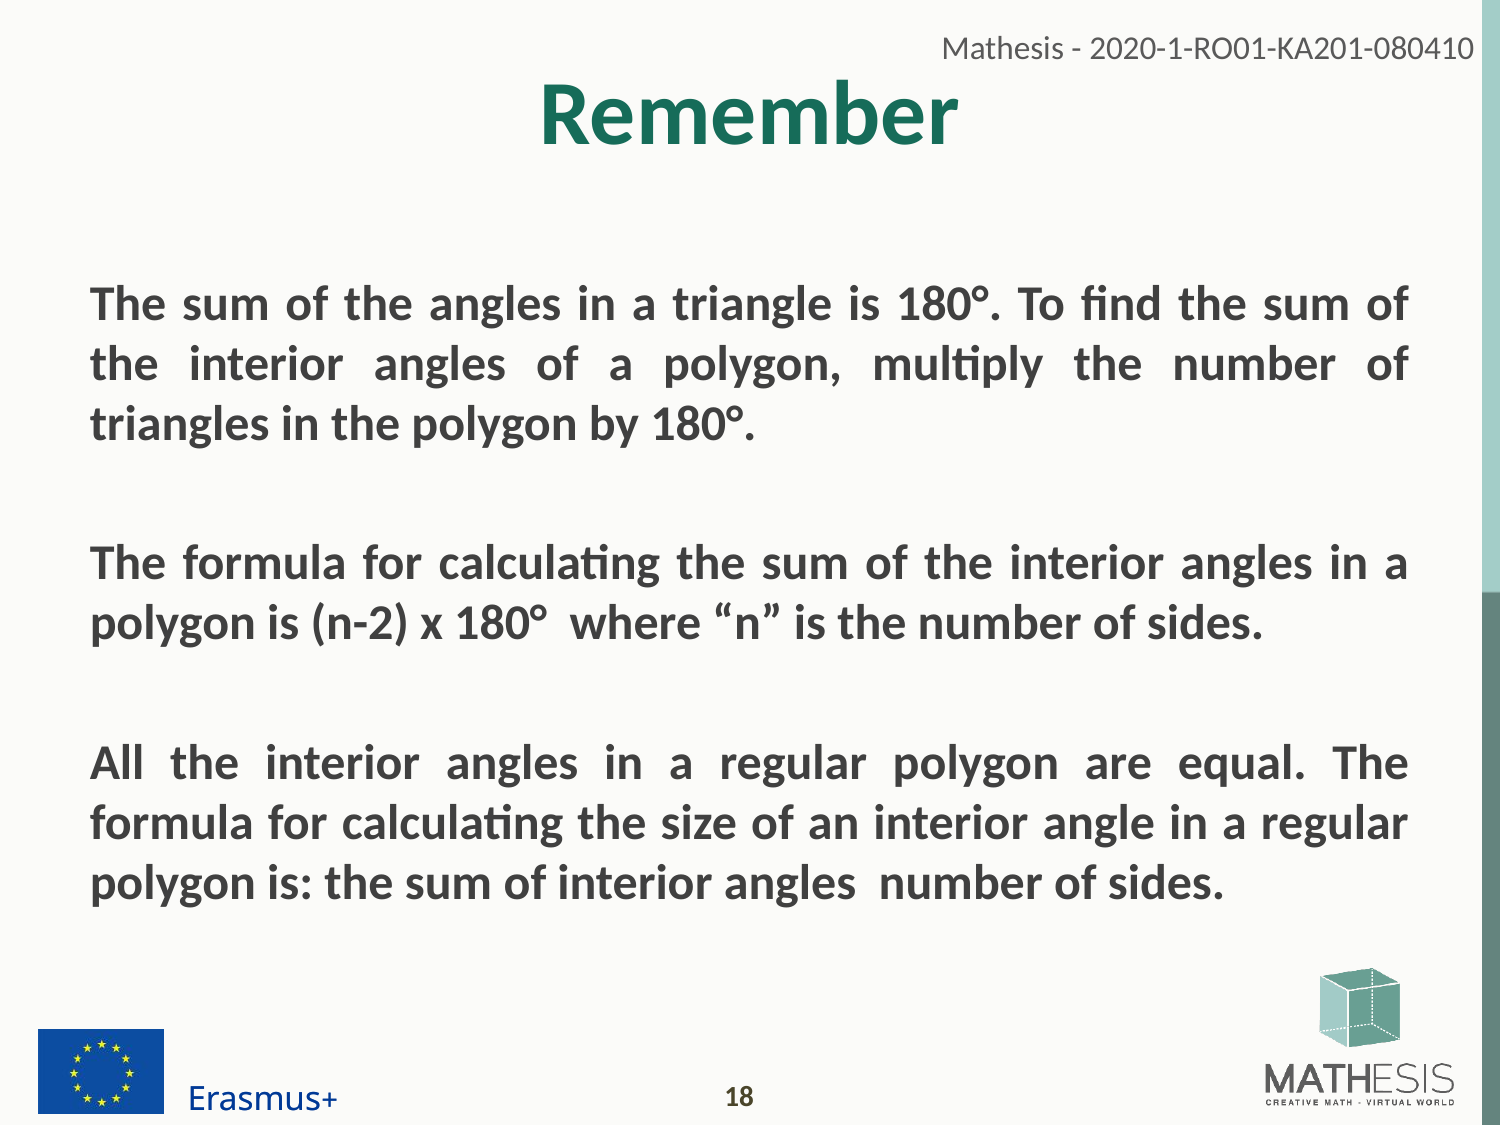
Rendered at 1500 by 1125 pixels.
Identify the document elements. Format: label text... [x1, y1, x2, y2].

title Remember [75, 45, 1425, 233]
picture [38, 1029, 164, 1114]
list The sum of the angles in a triangle is 180°. To find the sum of the interior angles of a polygon, multiply the number of triangles in the polygon by 180°. The formula for calculating the sum of the interior angles in a polygon is (n-2) x 180° where “n” is the number of sides. All the interior angles in a regular polygon are equal. The formula for calculating the size of an interior angle in a regular polygon is: the sum of interior angles number of sides. [75, 262, 1425, 1005]
